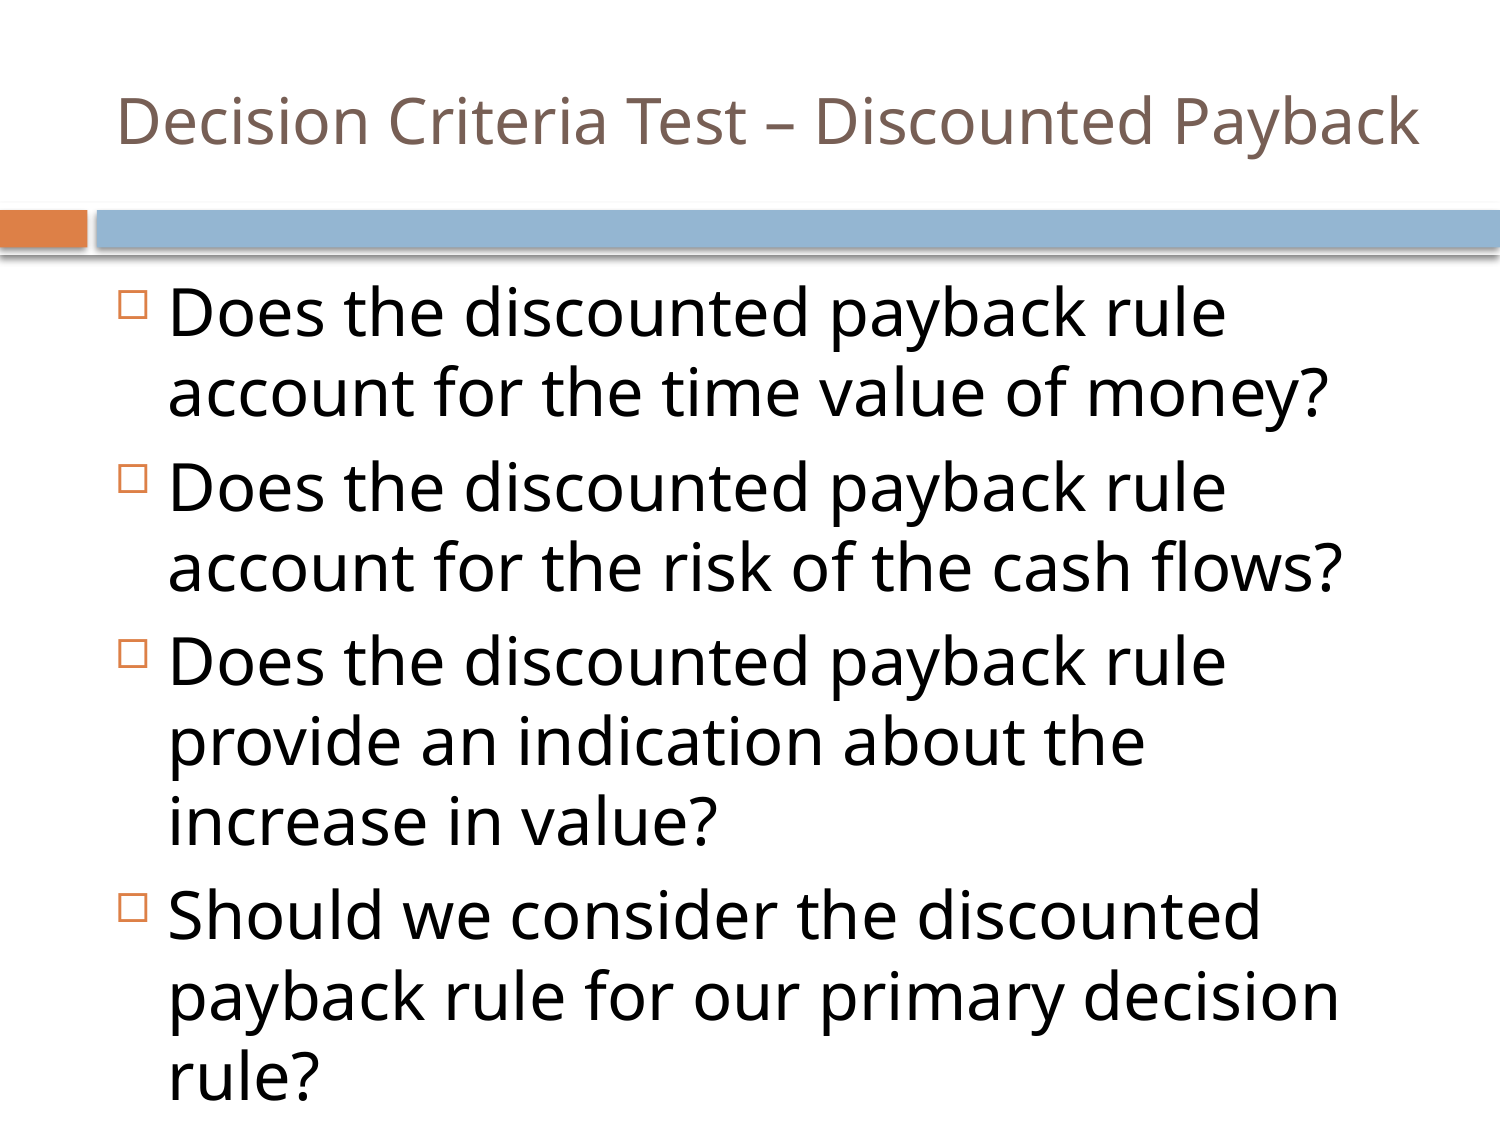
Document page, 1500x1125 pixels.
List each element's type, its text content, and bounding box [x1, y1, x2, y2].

title Decision Criteria Test – Discounted Payback [100, 37, 1438, 200]
list Does the discounted payback rule account for the time value of money? Does the discounted payback rule account for the risk of the cash flows? Does the discounted payback rule provide an indication about the increase in value? Should we consider the discounted payback rule for our primary decision rule? [100, 262, 1438, 1000]
